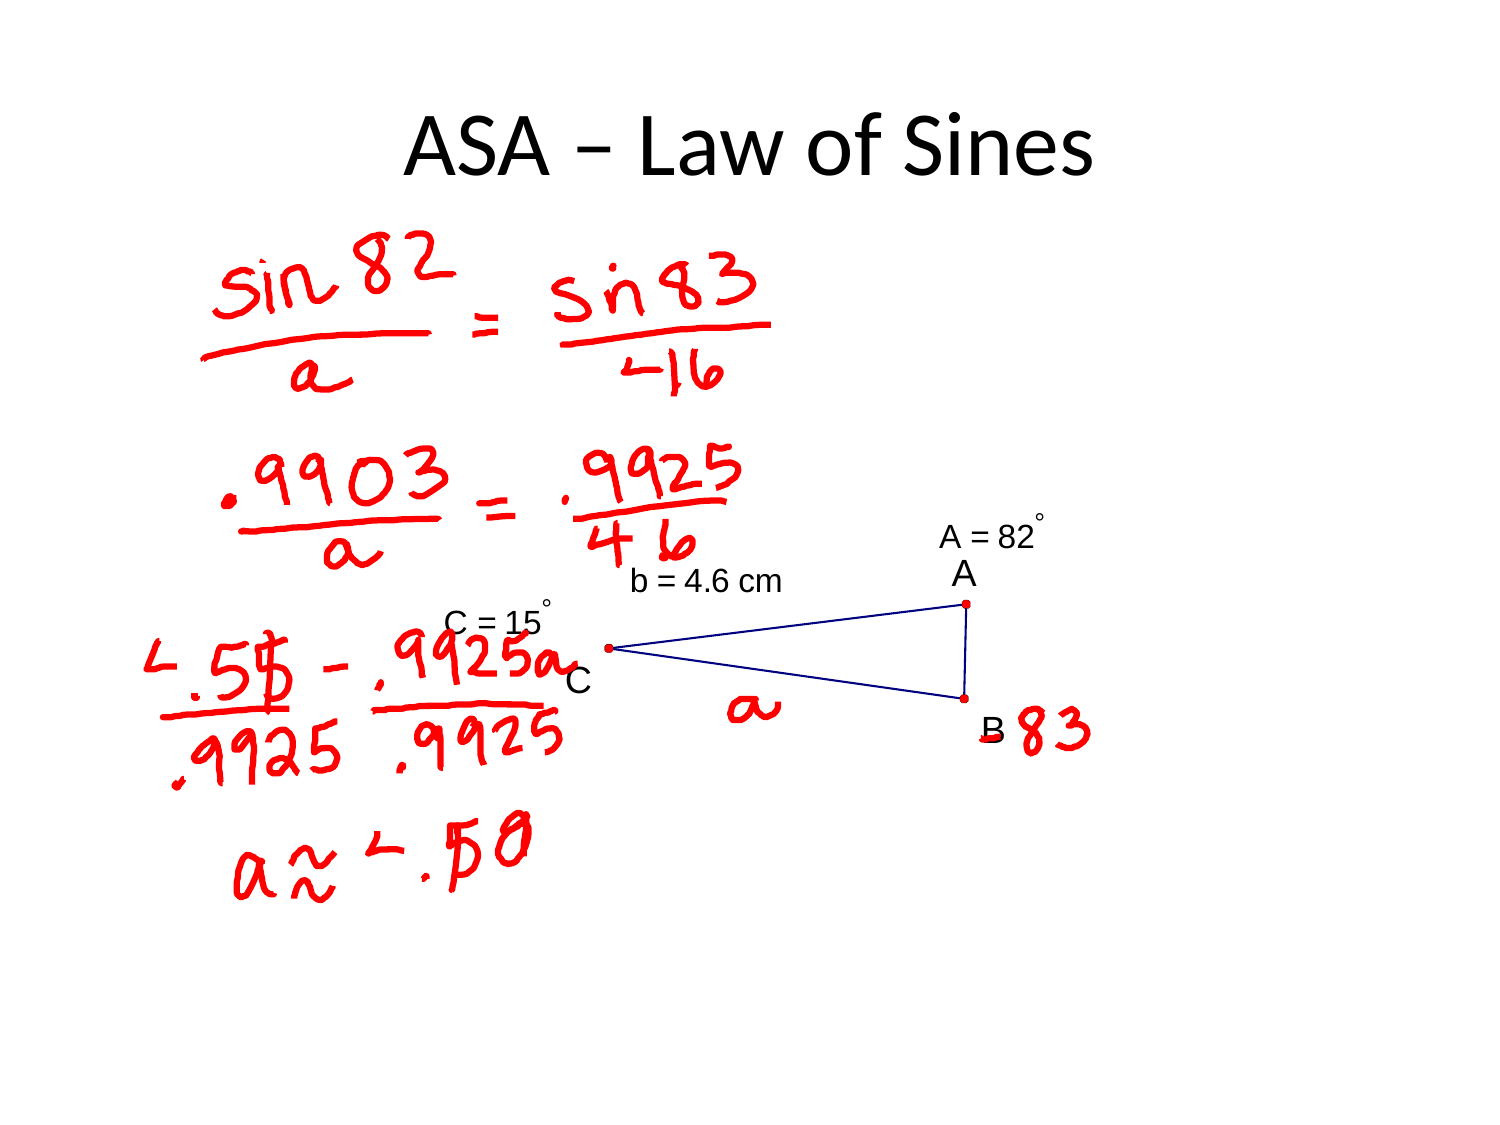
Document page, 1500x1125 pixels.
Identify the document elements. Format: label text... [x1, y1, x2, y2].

title ASA – Law of Sines [75, 45, 1425, 233]
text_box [146, 233, 1088, 901]
